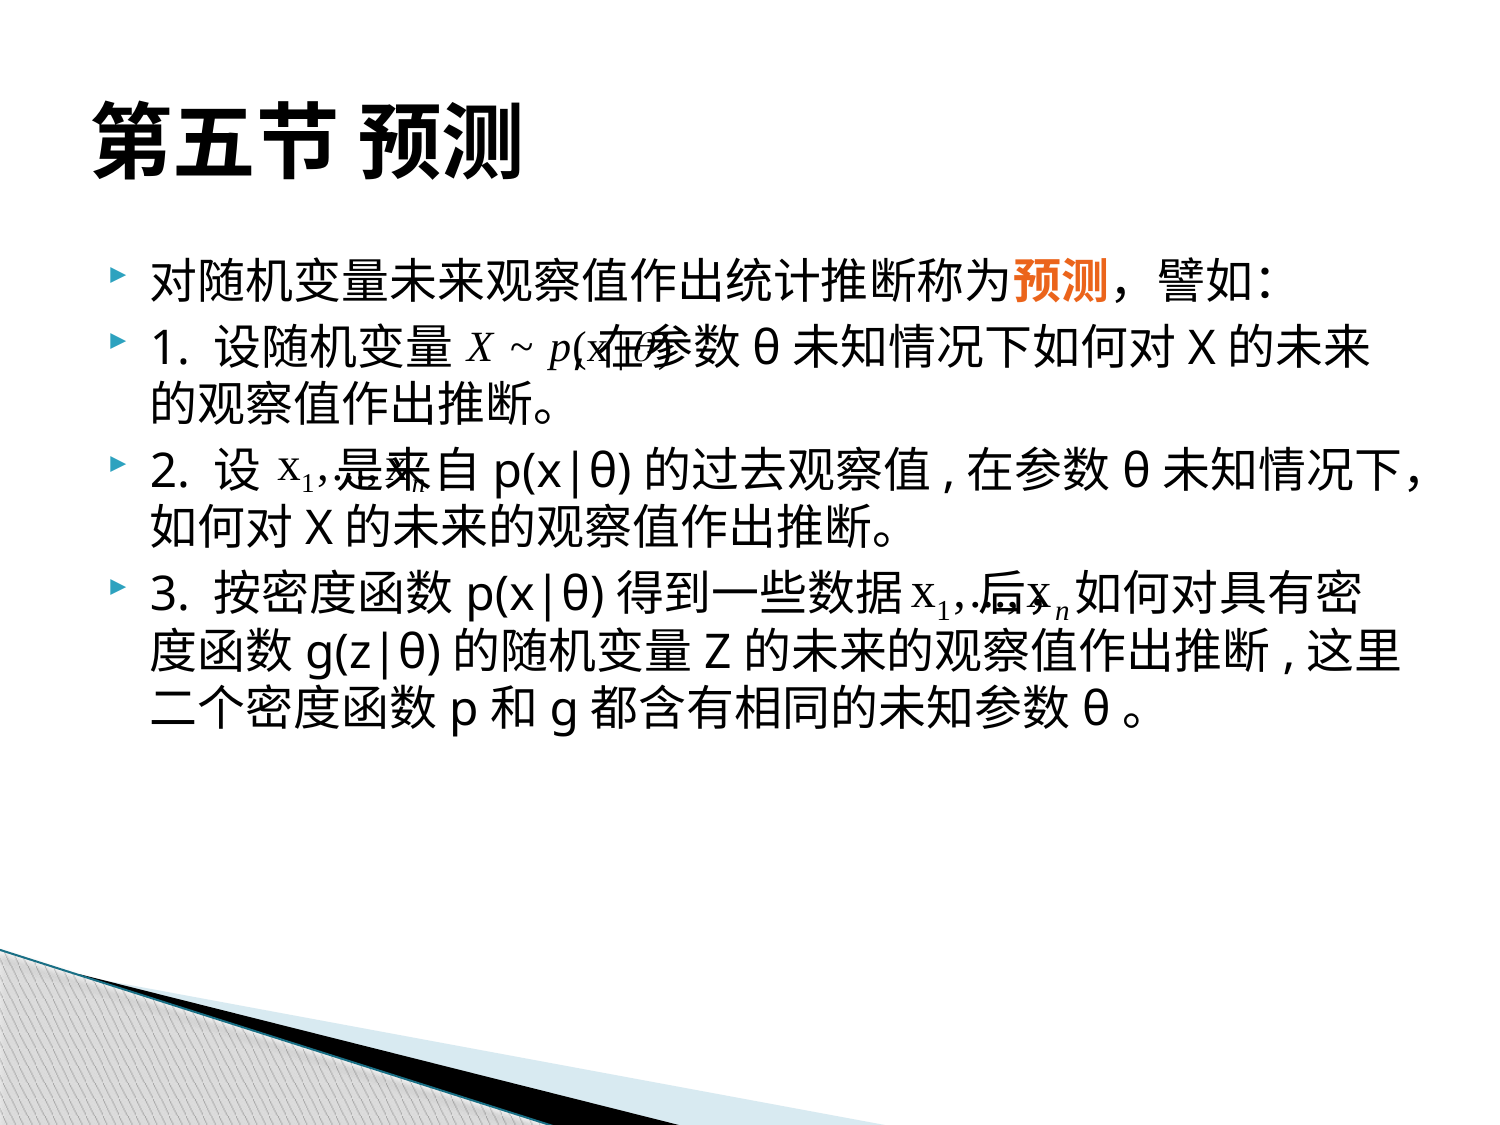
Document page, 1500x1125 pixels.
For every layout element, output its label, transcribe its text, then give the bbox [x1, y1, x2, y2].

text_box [902, 557, 1079, 633]
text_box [456, 322, 680, 381]
list 对随机变量未来观察值作出统计推断称为预测，譬如： 1. 设随机变量 ,在参数θ未知情况下如何对X的未来的观察值作出推断。 2. 设 是来自p(x|θ)的过去观察值,在参数θ未知情况下，如何对X的未来的观察值作出推断。 3. 按密度函数p(x|θ)得到一些数据 后，如何对具有密度函数g(z|θ)的随机变量Z的未来的观察值作出推断,这里二个密度函数p和g都含有相同的未知参数θ。 [75, 243, 1425, 1125]
title 第五节 预测 [75, 45, 1425, 233]
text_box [269, 433, 434, 505]
